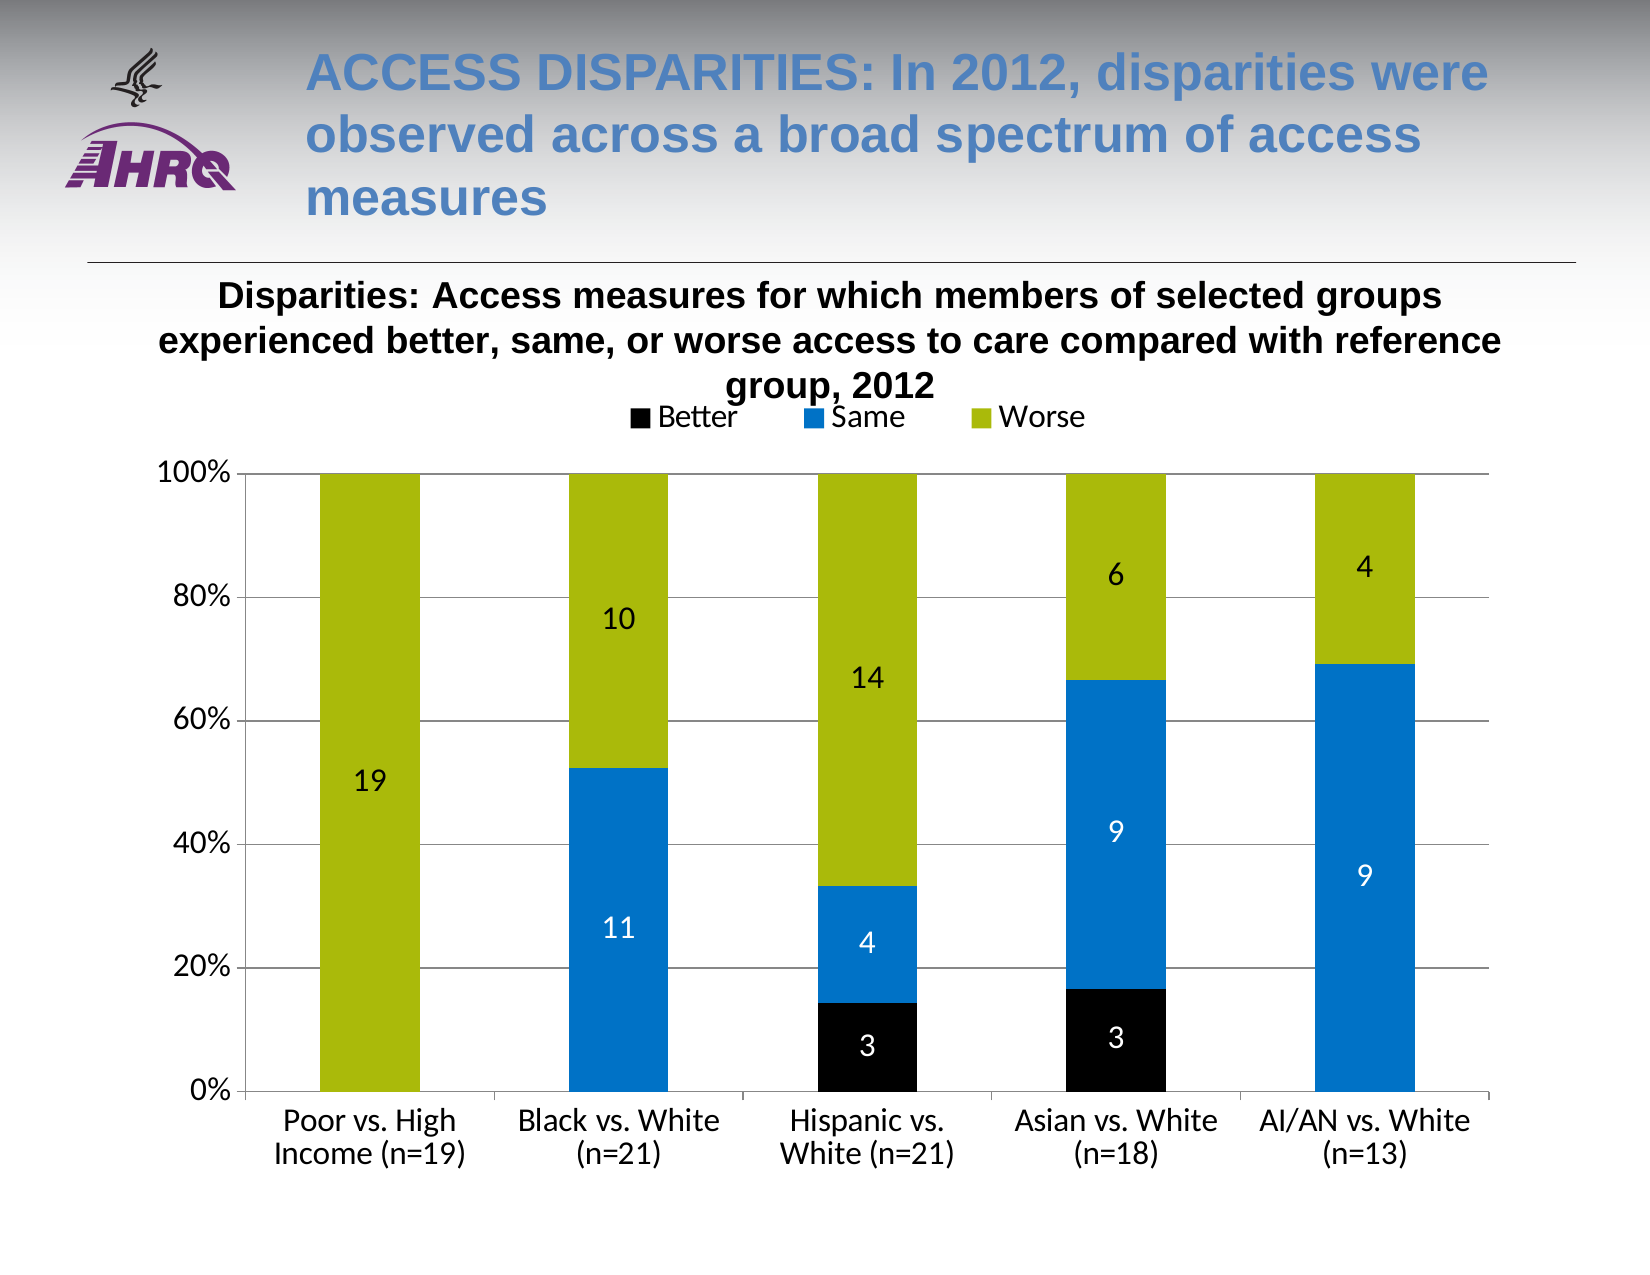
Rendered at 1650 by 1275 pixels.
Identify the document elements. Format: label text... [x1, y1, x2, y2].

title ACCESS DISPARITIES: In 2012, disparities were observed across a broad spectrum of access measures [288, 51, 1568, 213]
list Disparities: Access measures for which members of selected groups experienced better, same, or worse access to care compared with reference group, 2012 [87, 262, 1573, 1225]
chart [149, 387, 1501, 1178]
picture [0, 0, 1650, 1275]
